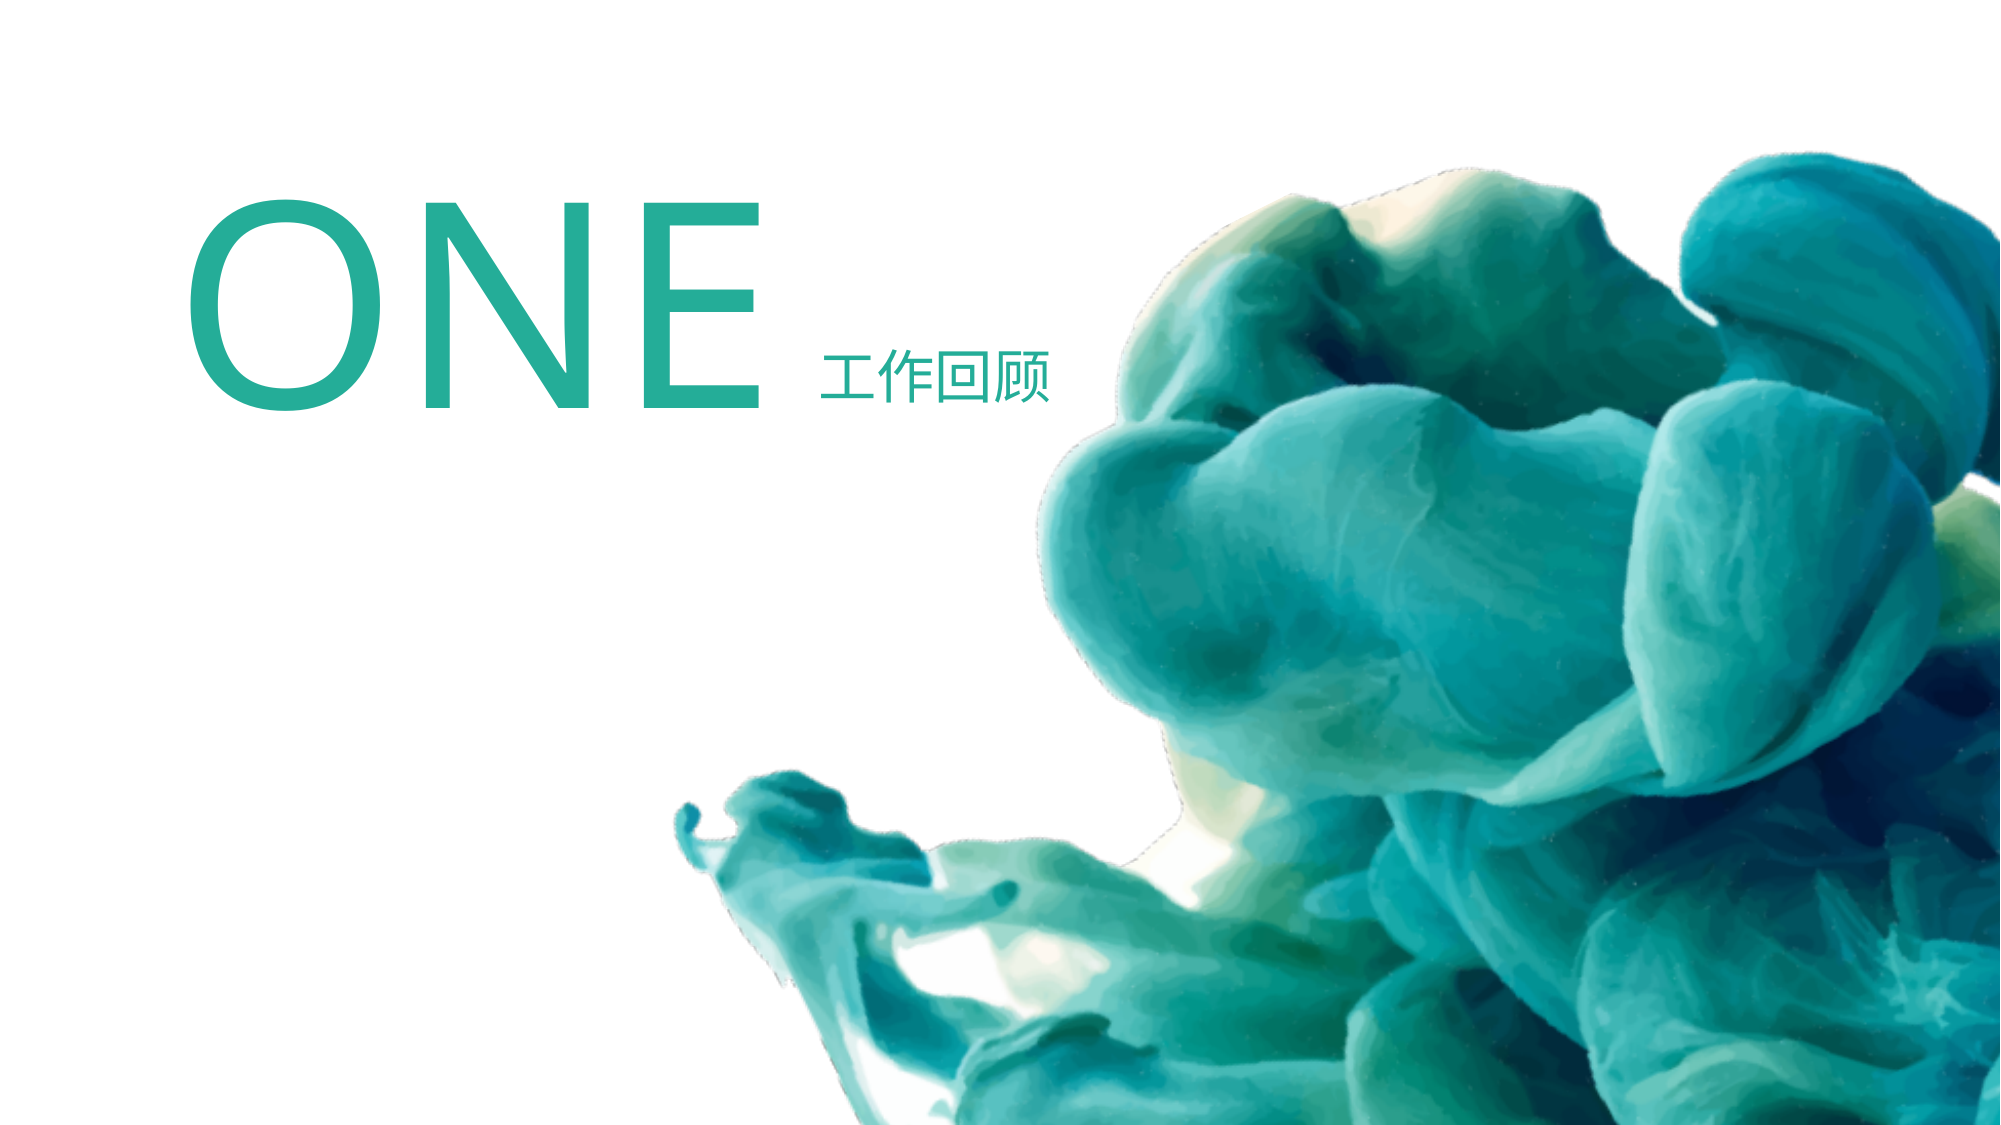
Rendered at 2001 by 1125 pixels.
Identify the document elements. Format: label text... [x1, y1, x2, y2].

text_box 工作回顾 [803, 332, 1067, 418]
text_box ONE [159, 113, 792, 474]
